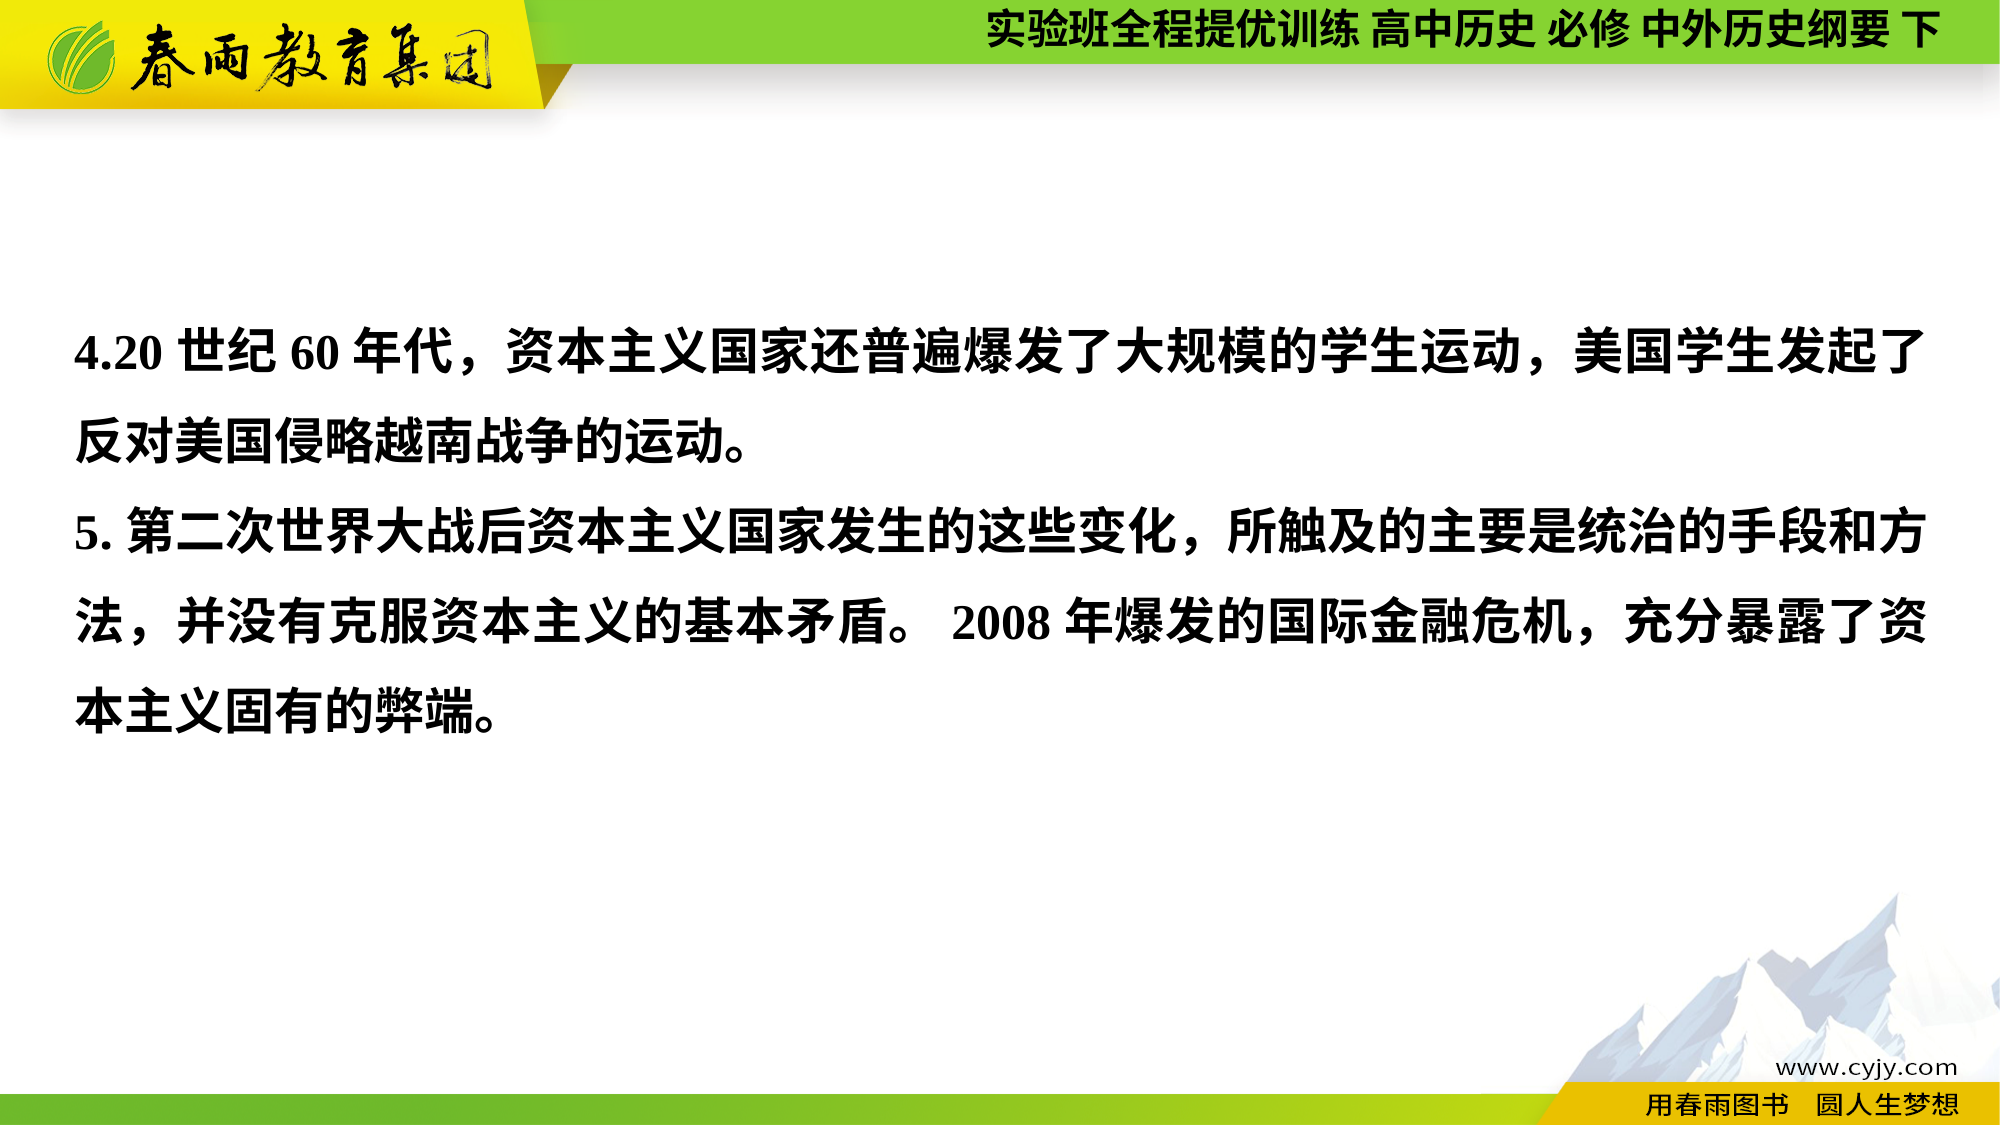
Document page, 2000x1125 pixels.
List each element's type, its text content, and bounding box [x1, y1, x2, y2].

list 4.20世纪60年代，资本主义国家还普遍爆发了大规模的学生运动，美国学生发起了反对美国侵略越南战争的运动。 5.第二次世界大战后资本主义国家发生的这些变化，所触及的主要是统治的手段和方法，并没有克服资本主义的基本矛盾。2008年爆发的国际金融危机，充分暴露了资本主义固有的弊端。 [59, 281, 1944, 740]
picture [0, 0, 2000, 1125]
